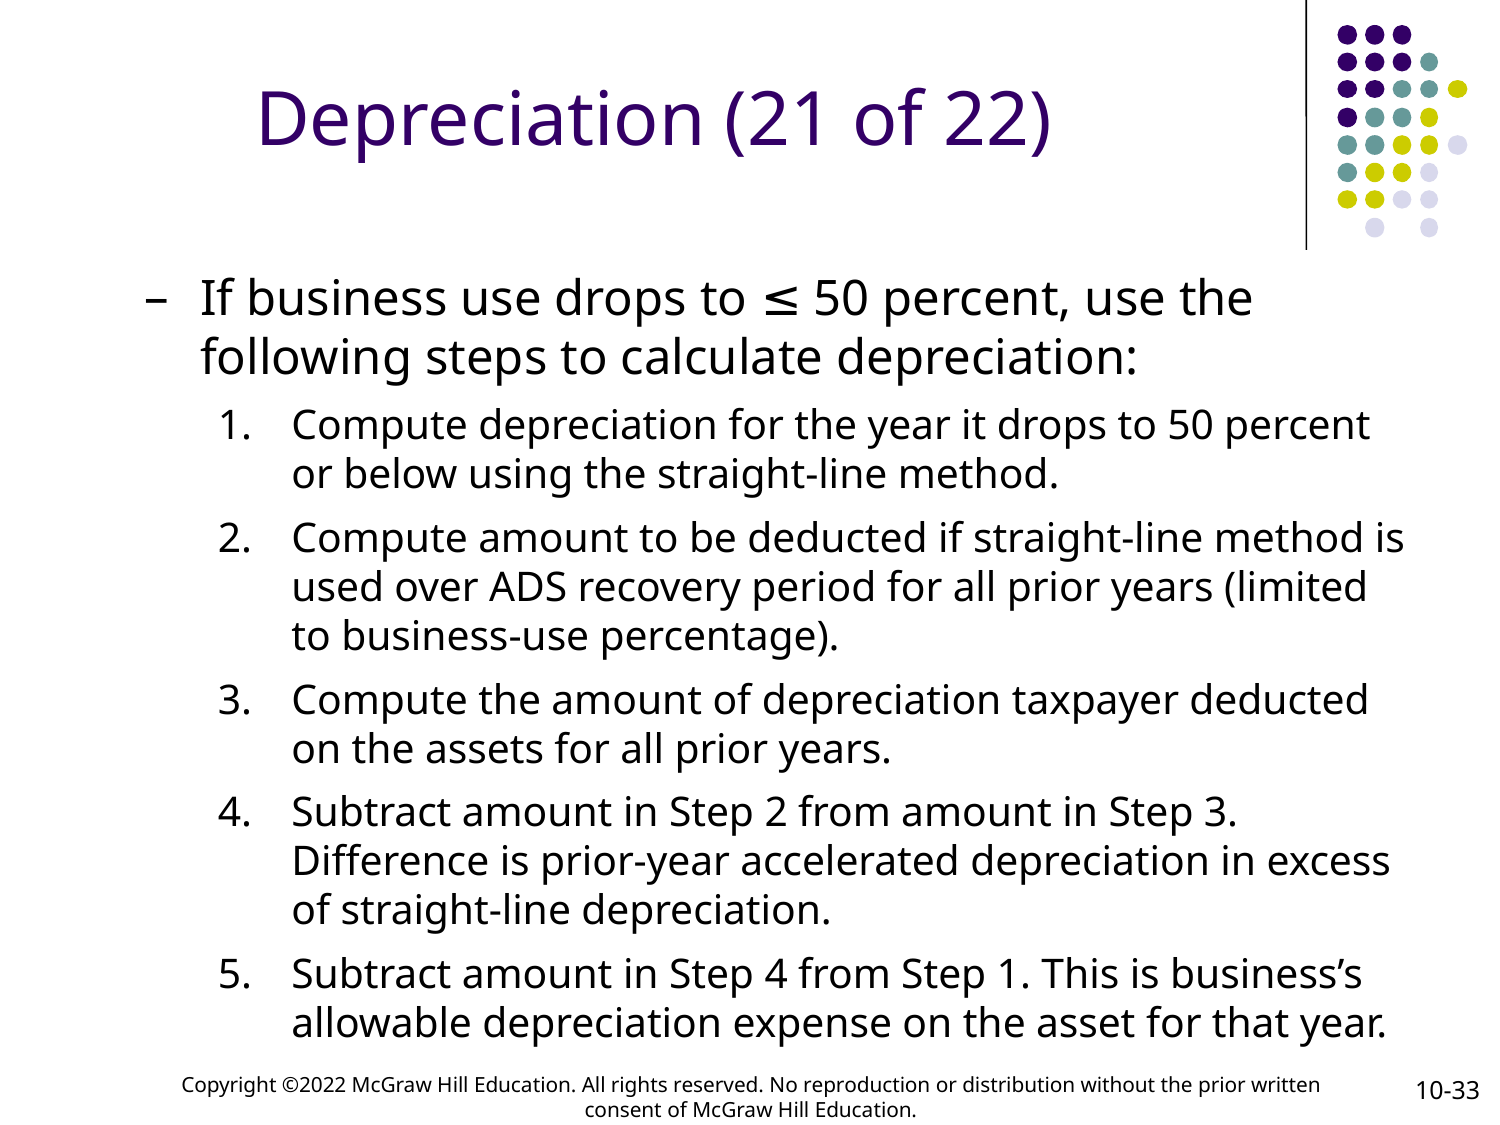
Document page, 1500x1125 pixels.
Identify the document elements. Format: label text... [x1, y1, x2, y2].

title Depreciation (21 of 22) [32, 8, 1275, 234]
list If business use drops to ≤ 50 percent, use the following steps to calculate depreciation: Compute depreciation for the year it drops to 50 percent or below using the straight-line method. Compute amount to be deducted if straight-line method is used over ADS recovery period for all prior years (limited to business-use percentage). Compute the amount of depreciation taxpayer deducted on the assets for all prior years. Subtract amount in Step 2 from amount in Step 3. Difference is prior-year accelerated depreciation in excess of straight-line depreciation. Subtract amount in Step 4 from Step 1. This is business’s allowable depreciation expense on the asset for that year. [75, 259, 1425, 1062]
slide_number 10-33 [1345, 1061, 1496, 1122]
